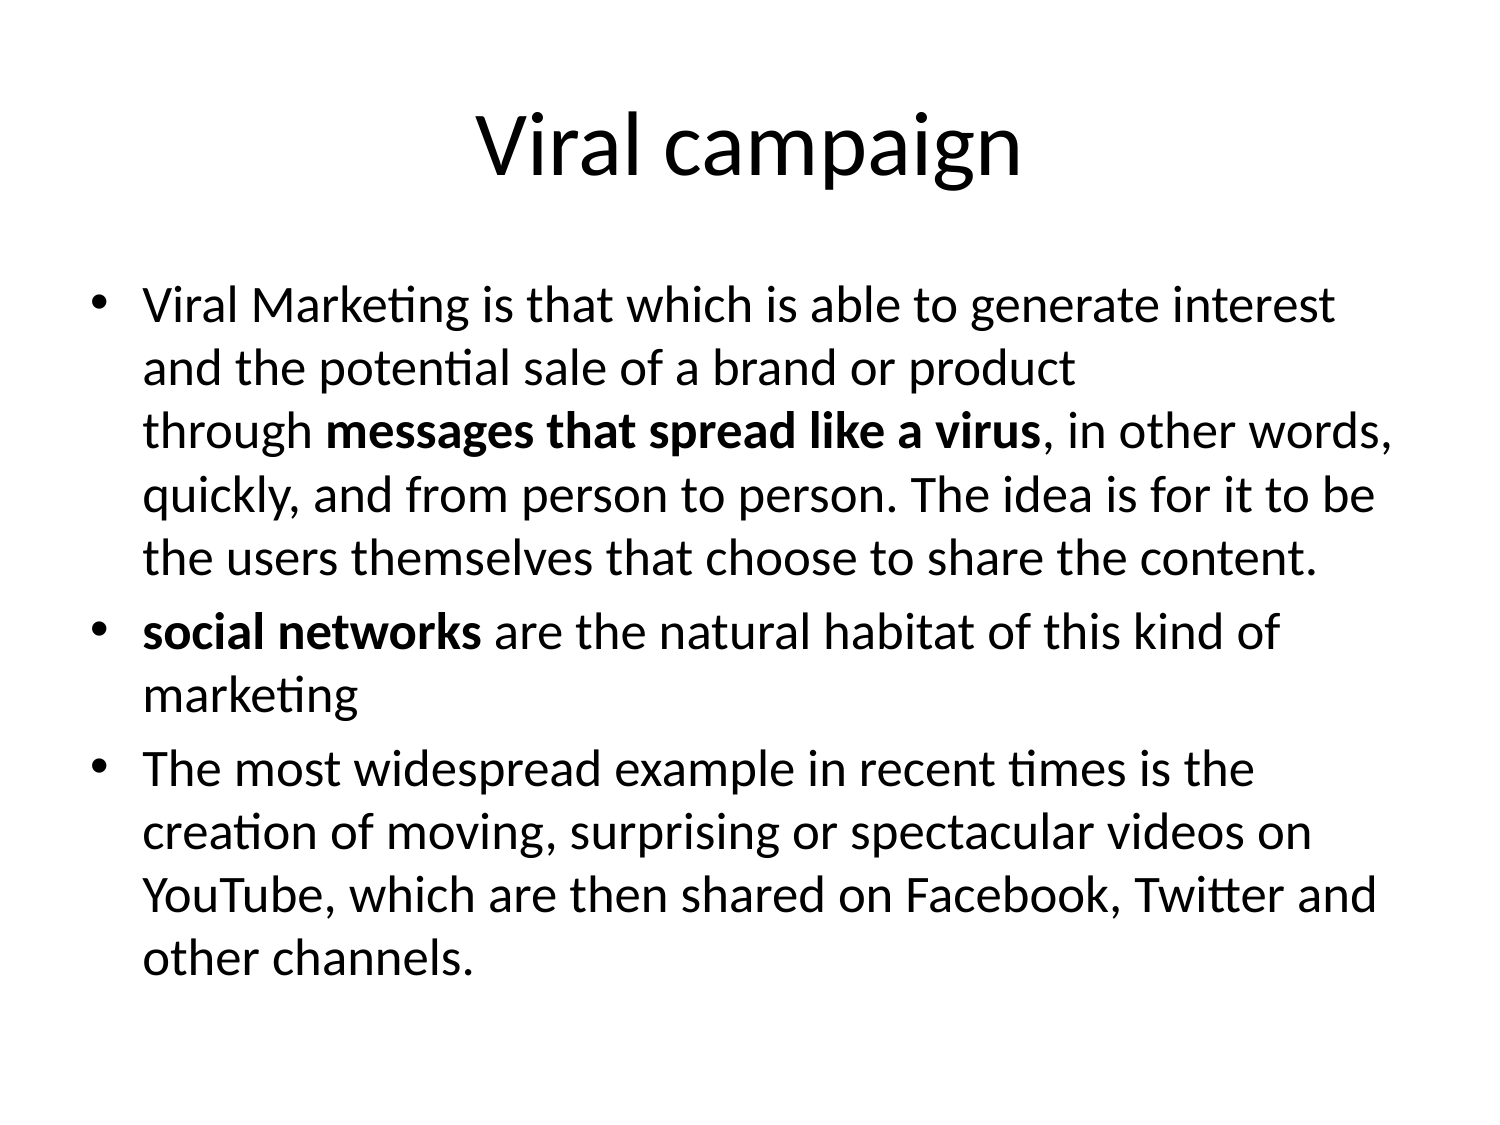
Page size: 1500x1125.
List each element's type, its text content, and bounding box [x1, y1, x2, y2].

title Viral campaign [75, 45, 1425, 233]
list Viral Marketing is that which is able to generate interest and the potential sale of a brand or product through messages that spread like a virus, in other words, quickly, and from person to person. The idea is for it to be the users themselves that choose to share the content. social networks are the natural habitat of this kind of marketing The most widespread example in recent times is the creation of moving, surprising or spectacular videos on YouTube, which are then shared on Facebook, Twitter and other channels. [75, 262, 1425, 1005]
